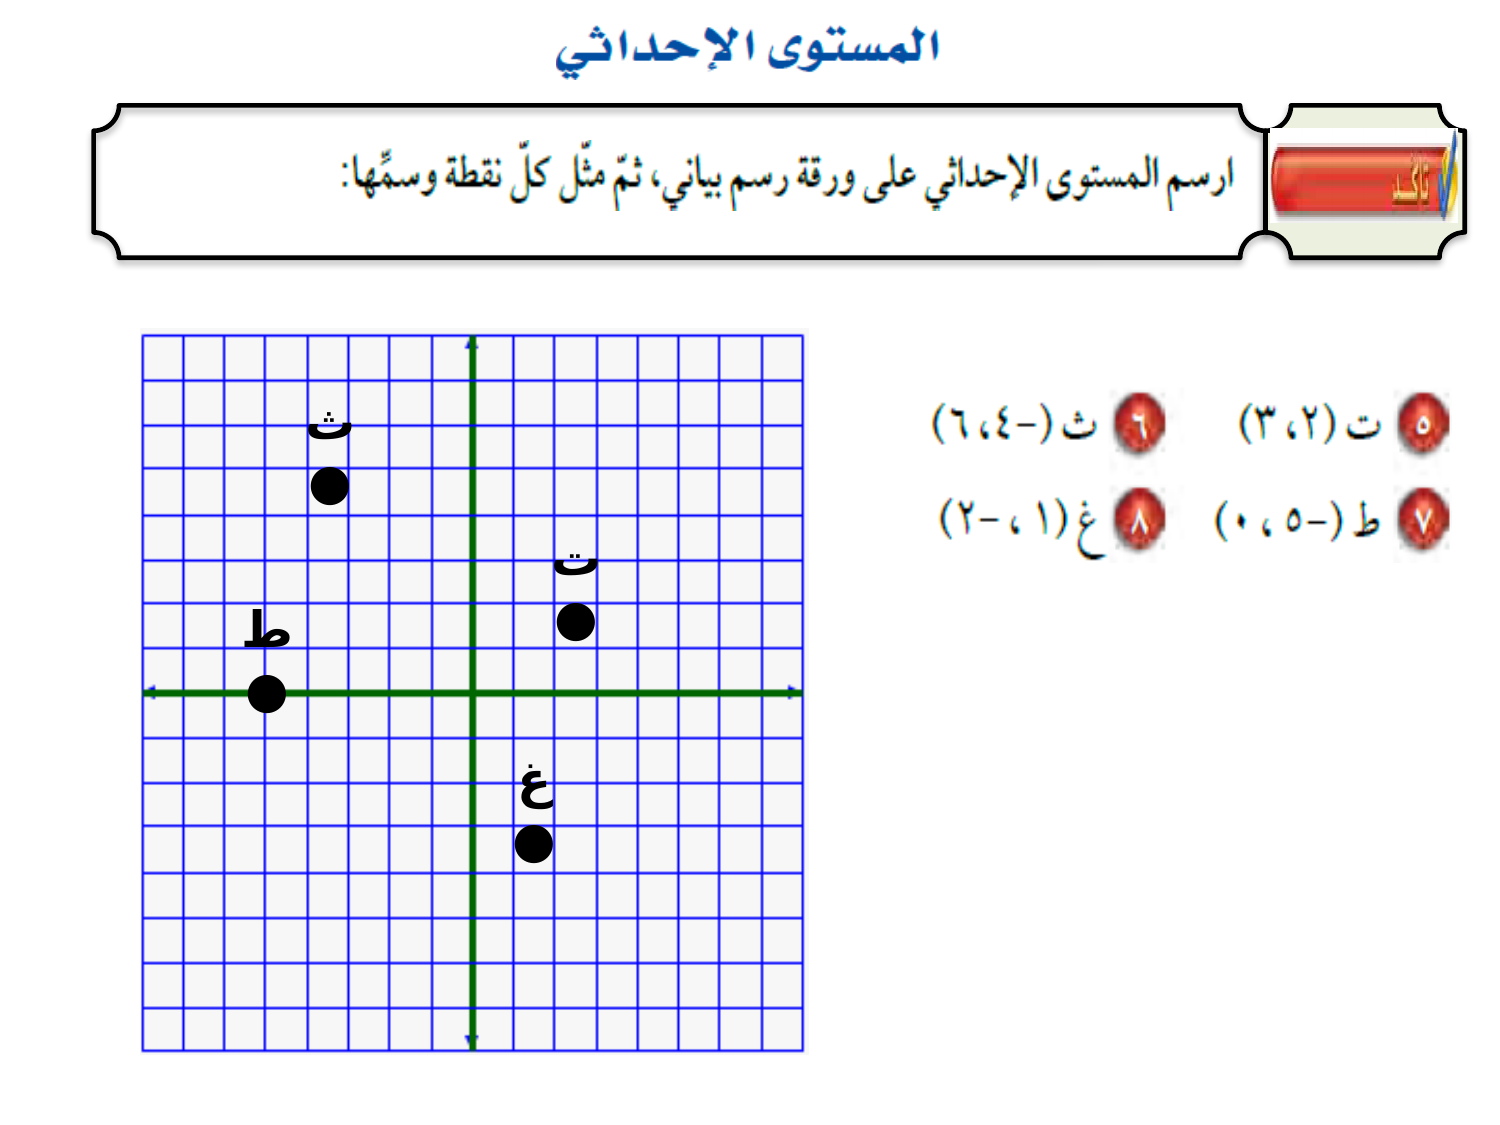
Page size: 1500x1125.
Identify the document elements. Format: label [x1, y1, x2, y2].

picture [555, 23, 944, 80]
picture [925, 386, 1452, 563]
text_box [93, 105, 1466, 258]
picture [140, 327, 809, 1055]
